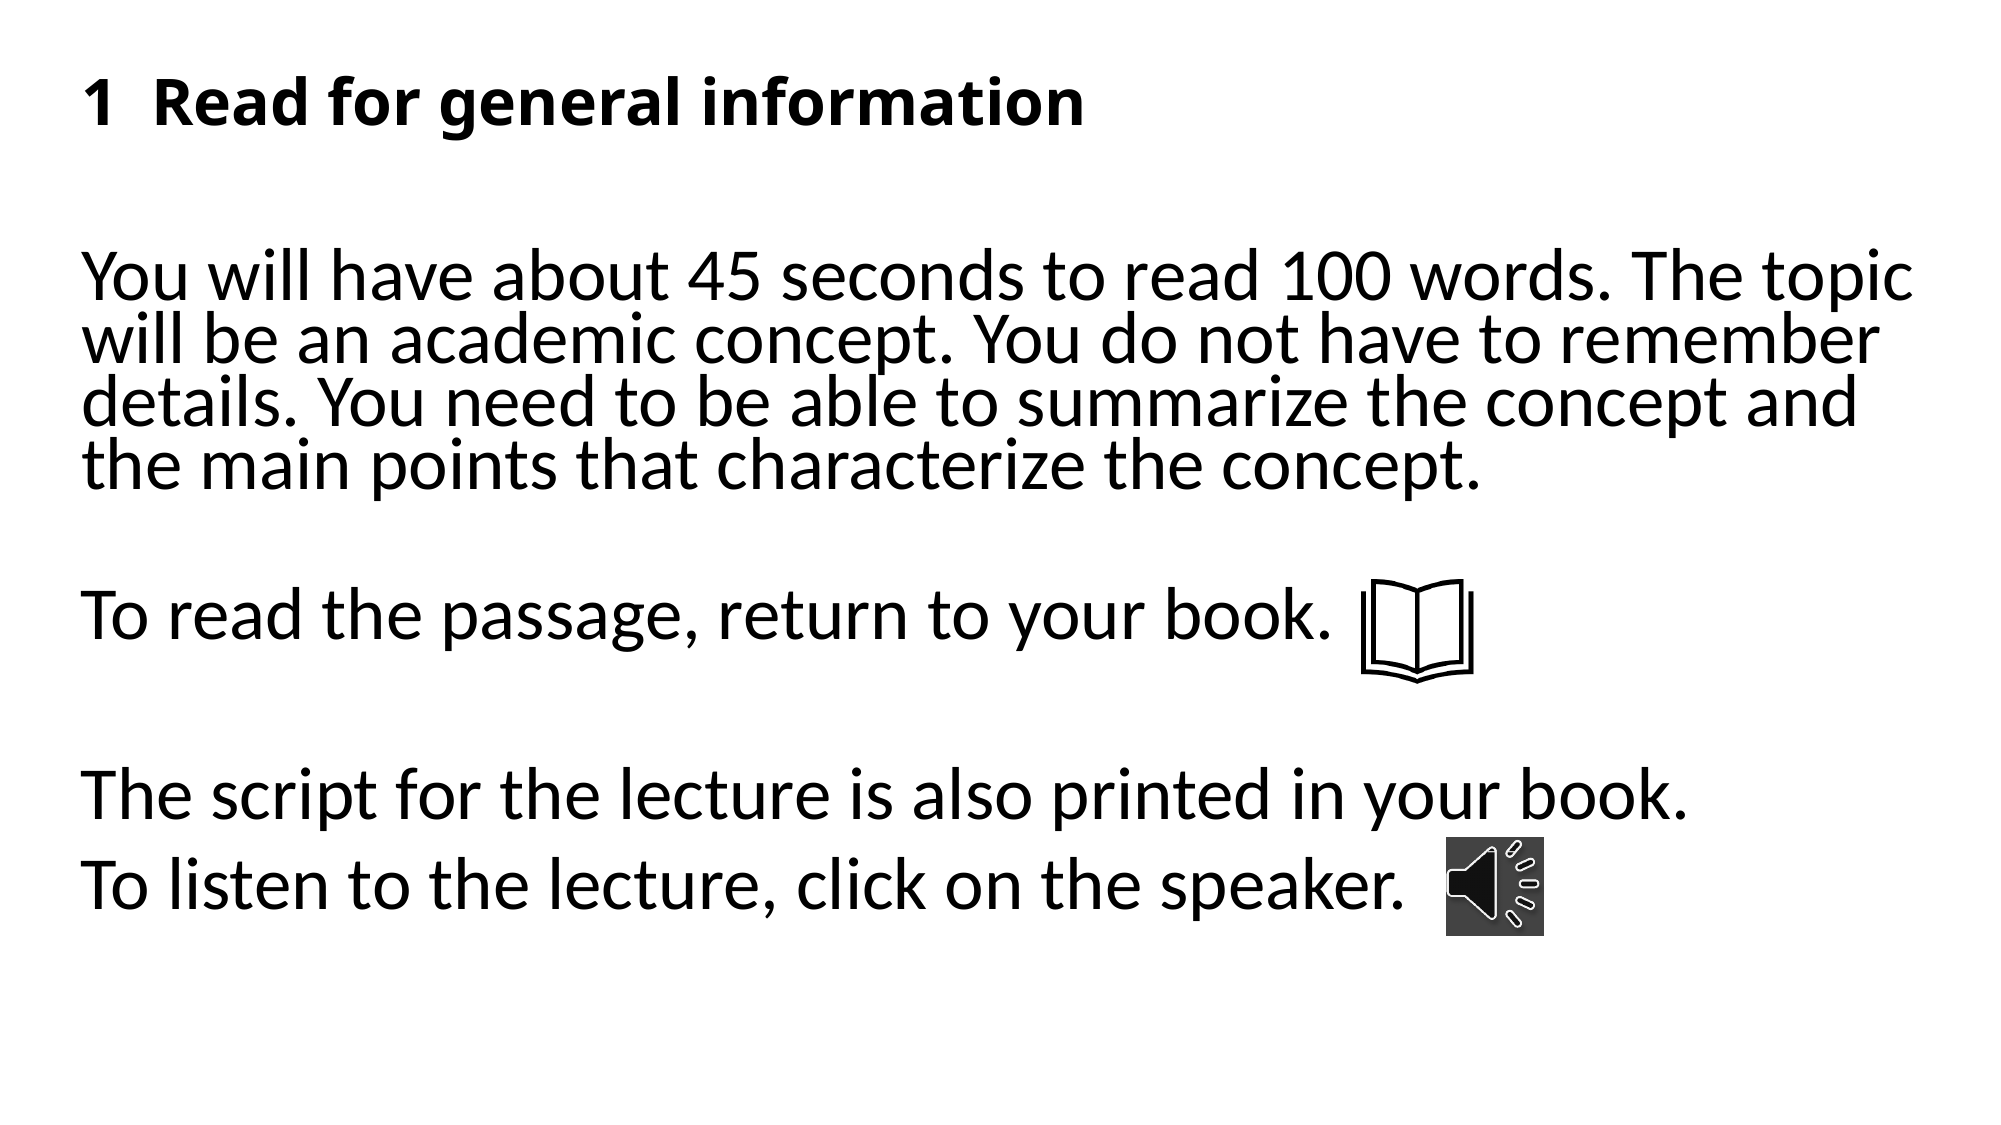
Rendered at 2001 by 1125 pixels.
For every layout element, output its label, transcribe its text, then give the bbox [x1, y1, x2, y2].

title 1 Read for general information [66, 0, 1863, 147]
text_box To read the passage, return to your book. The script for the lecture is also printed in your book. To listen to the lecture, click on the speaker. [65, 466, 1738, 932]
picture [1356, 569, 1478, 691]
list You will have about 45 seconds to read 100 words. The topic will be an academic concept. You do not have to remember details. You need to be able to summarize the concept and the main points that characterize the concept. [66, 243, 1935, 1086]
picture [1445, 836, 1546, 937]
